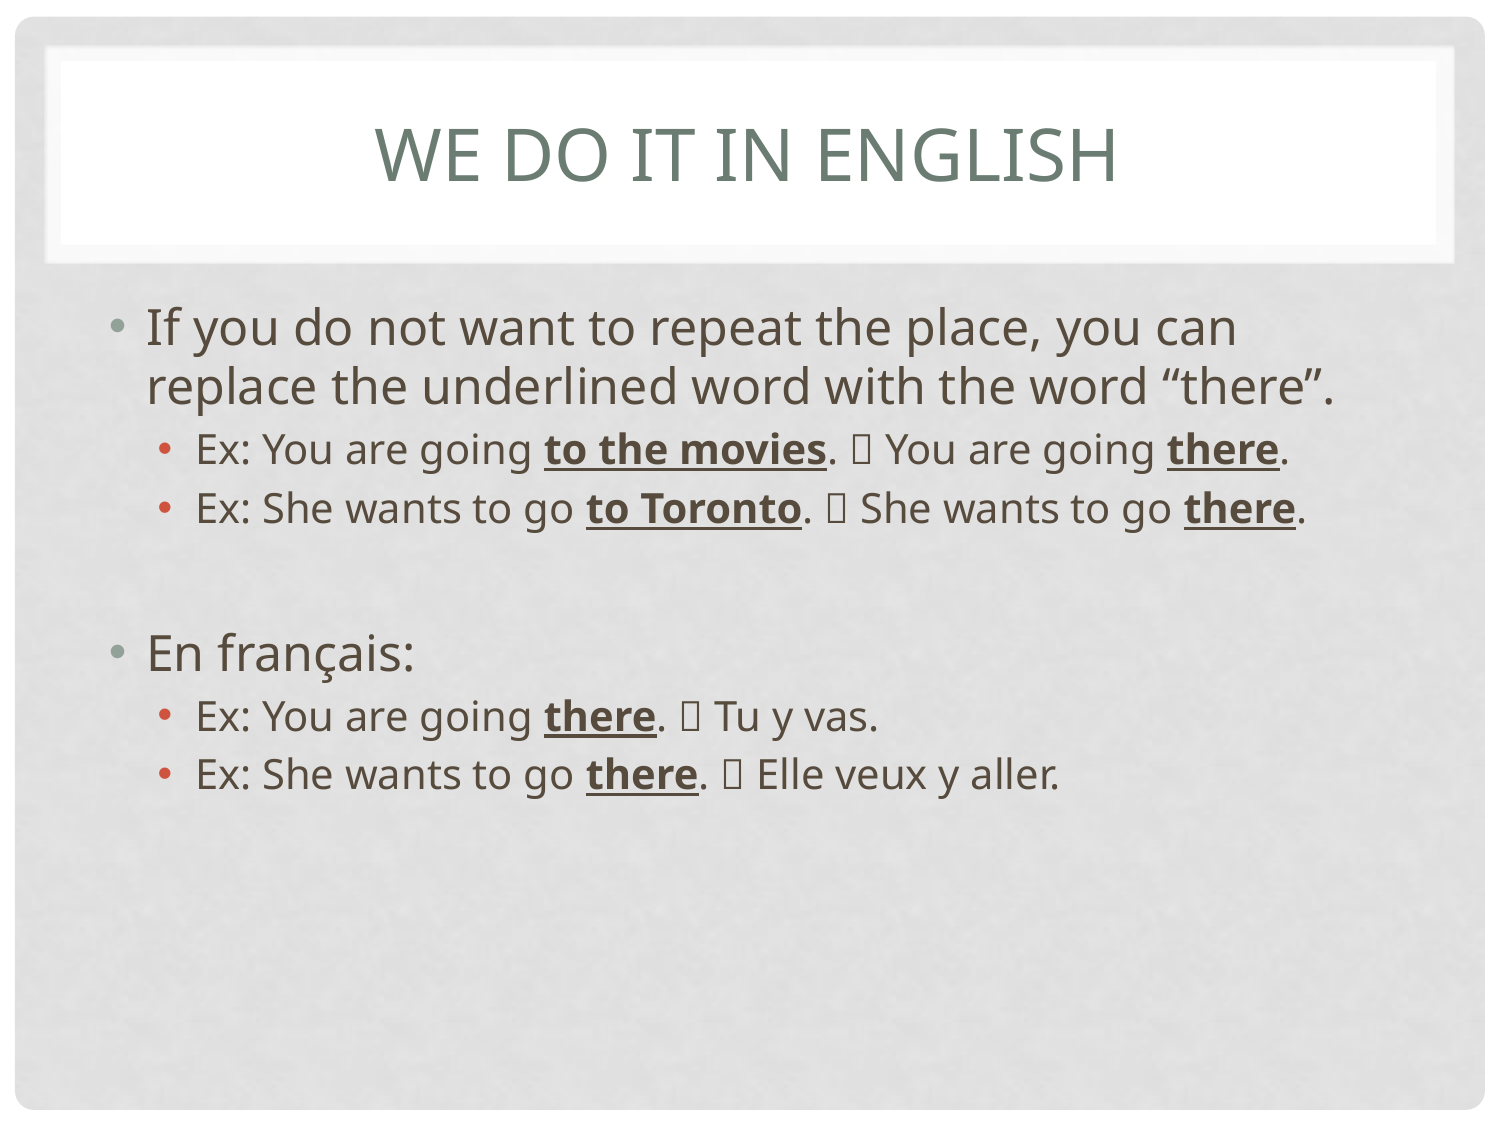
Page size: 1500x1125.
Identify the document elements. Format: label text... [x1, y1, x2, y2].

title WE do it in english [69, 66, 1425, 238]
list If you do not want to repeat the place, you can replace the underlined word with the word “there”. Ex: You are going to the movies.  You are going there. Ex: She wants to go to Toronto.  She wants to go there. En français: Ex: You are going there.  Tu y vas. Ex: She wants to go there.  Elle veux y aller. [75, 287, 1425, 1005]
